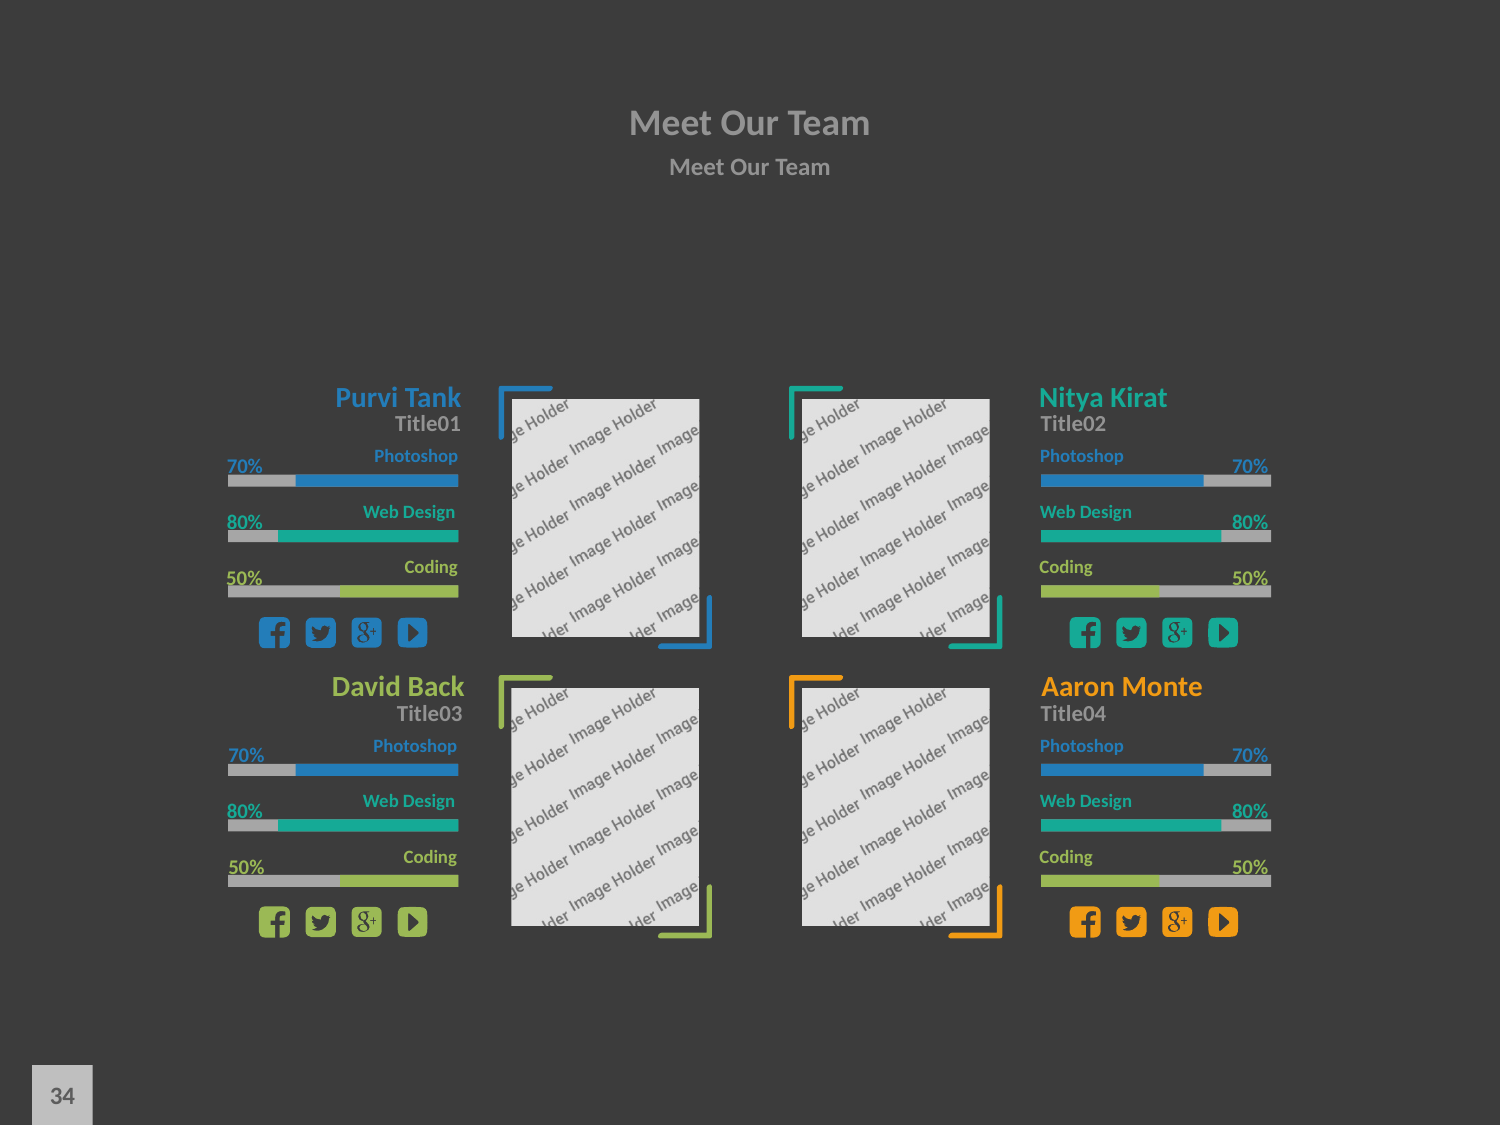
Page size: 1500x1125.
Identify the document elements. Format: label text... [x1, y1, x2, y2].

text_box 70% [213, 734, 280, 775]
text_box Coding [1024, 547, 1108, 585]
title Meet Our Team [287, 91, 1213, 150]
text_box [351, 617, 382, 648]
text_box Purvi Tank [320, 370, 477, 421]
text_box [1162, 906, 1193, 937]
text_box Web Design [1024, 492, 1147, 530]
text_box Photoshop [359, 436, 473, 474]
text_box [1040, 763, 1272, 777]
text_box [1069, 617, 1101, 649]
text_box Photoshop [1025, 436, 1139, 474]
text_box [500, 676, 711, 937]
text_box [305, 617, 336, 648]
text_box Title02 [1025, 401, 1122, 436]
text_box [1069, 906, 1101, 938]
text_box Coding [1024, 836, 1108, 875]
text_box 80% [211, 790, 278, 831]
text_box [1116, 617, 1147, 648]
text_box [351, 906, 382, 937]
text_box 50% [1217, 557, 1284, 597]
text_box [1040, 474, 1272, 487]
text_box Photoshop [358, 726, 473, 764]
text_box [1040, 529, 1272, 543]
list Meet Our Team [412, 149, 1088, 183]
text_box [1208, 906, 1239, 937]
text_box Title01 [380, 401, 476, 444]
text_box [1162, 617, 1193, 648]
text_box [1208, 617, 1239, 648]
text_box Coding [388, 836, 473, 875]
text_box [227, 874, 459, 888]
text_box [397, 906, 428, 937]
text_box Nitya Kirat [1024, 370, 1183, 421]
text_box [227, 474, 459, 487]
text_box 80% [1217, 501, 1284, 542]
text_box 50% [211, 557, 278, 597]
text_box Aaron Monte [1026, 660, 1219, 710]
text_box [397, 617, 428, 648]
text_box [227, 763, 459, 777]
text_box 70% [211, 445, 278, 485]
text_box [1040, 819, 1272, 832]
text_box Coding [389, 547, 474, 585]
text_box [258, 617, 290, 649]
text_box 80% [1217, 790, 1284, 831]
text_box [227, 529, 459, 543]
text_box [1116, 906, 1147, 938]
text_box Title04 [1025, 690, 1122, 726]
text_box Web Design [348, 492, 471, 530]
text_box 50% [1217, 846, 1284, 887]
text_box David Back [317, 660, 480, 710]
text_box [227, 819, 459, 832]
text_box Web Design [348, 781, 471, 819]
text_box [227, 585, 459, 598]
text_box 70% [1217, 445, 1284, 485]
text_box Title03 [381, 690, 478, 733]
text_box 50% [213, 846, 280, 887]
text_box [790, 676, 1001, 937]
text_box 70% [1217, 734, 1284, 775]
text_box Web Design [1024, 781, 1147, 819]
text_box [1040, 585, 1272, 598]
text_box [1040, 874, 1272, 888]
text_box [305, 906, 336, 938]
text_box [500, 387, 711, 648]
text_box 80% [211, 501, 278, 542]
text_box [790, 387, 1001, 648]
text_box [258, 906, 290, 938]
text_box Photoshop [1025, 726, 1139, 764]
